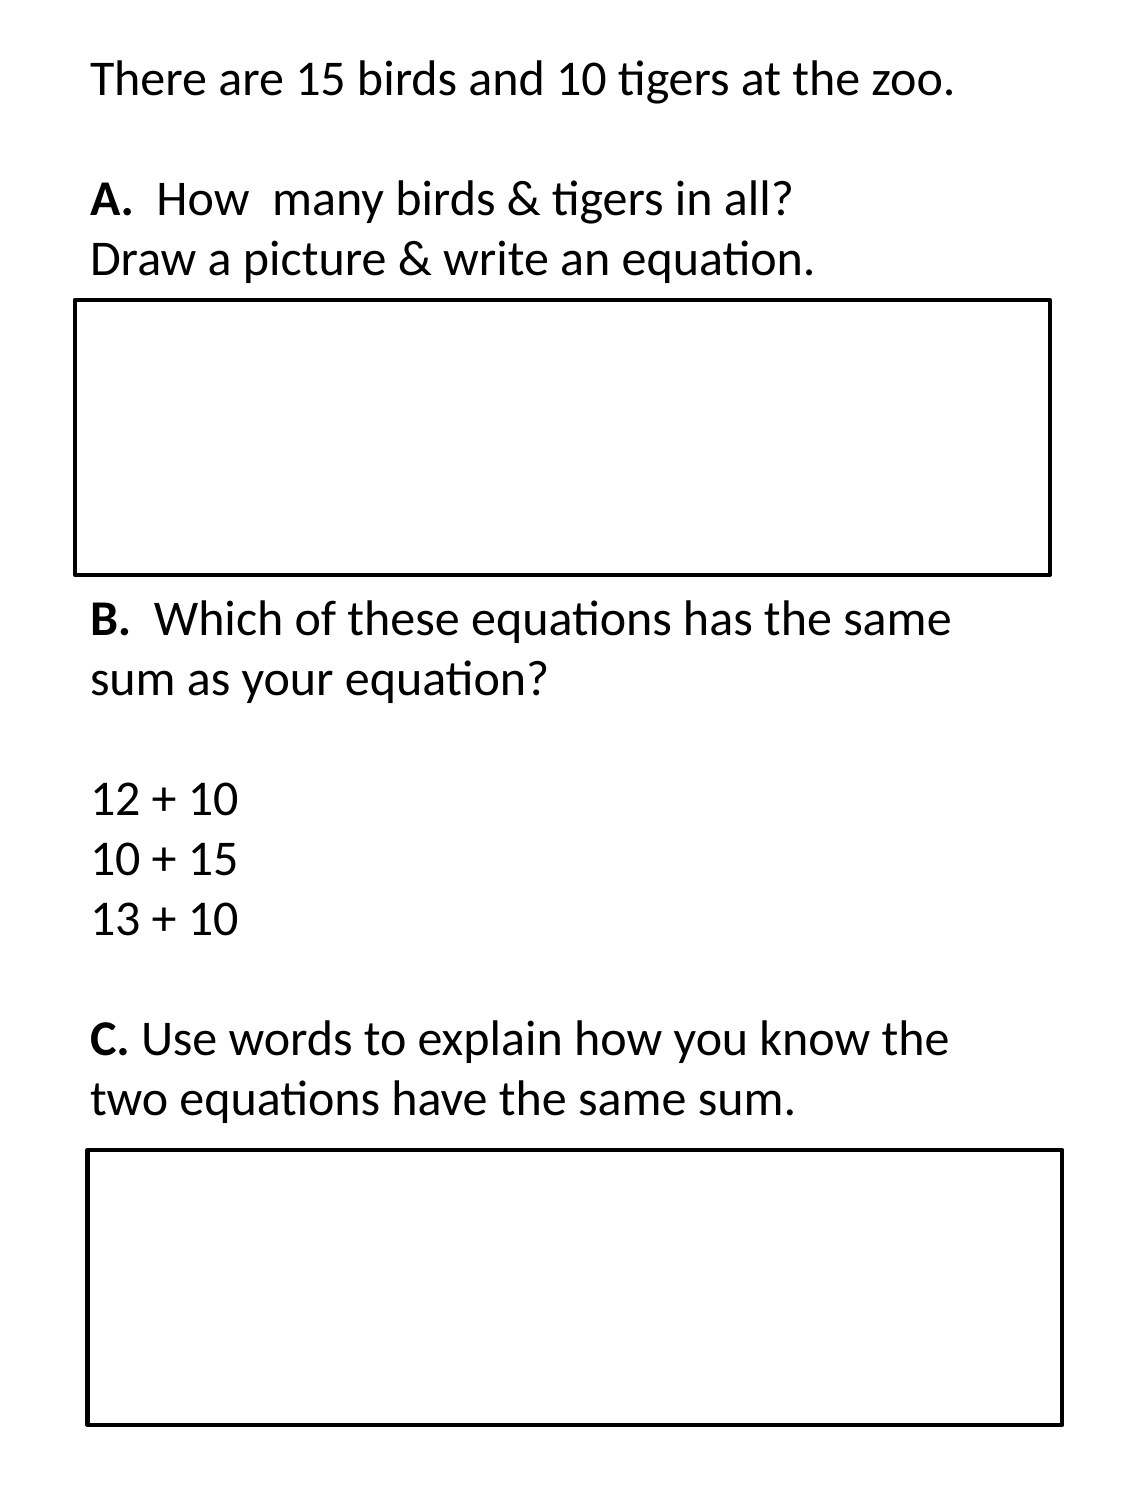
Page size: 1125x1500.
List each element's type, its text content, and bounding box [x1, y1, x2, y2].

title There are 15 birds and 10 tigers at the zoo. A. How many birds & tigers in all? Draw a picture & write an equation. B. Which of these equations has the same sum as your equation? 12 + 10 10 + 15 13 + 10 C. Use words to explain how you know the two equations have the same sum. [75, 577, 1025, 1400]
text_box [73, 298, 1052, 577]
text_box [85, 1148, 1064, 1427]
title There are 15 birds and 10 tigers at the zoo. A. How many birds & tigers in all? Draw a picture & write an equation. B. Which of these equations has the same sum as your equation? 12 + 10 10 + 15 13 + 10 C. Use words to explain how you know the two equations have the same sum. [75, 0, 1025, 298]
